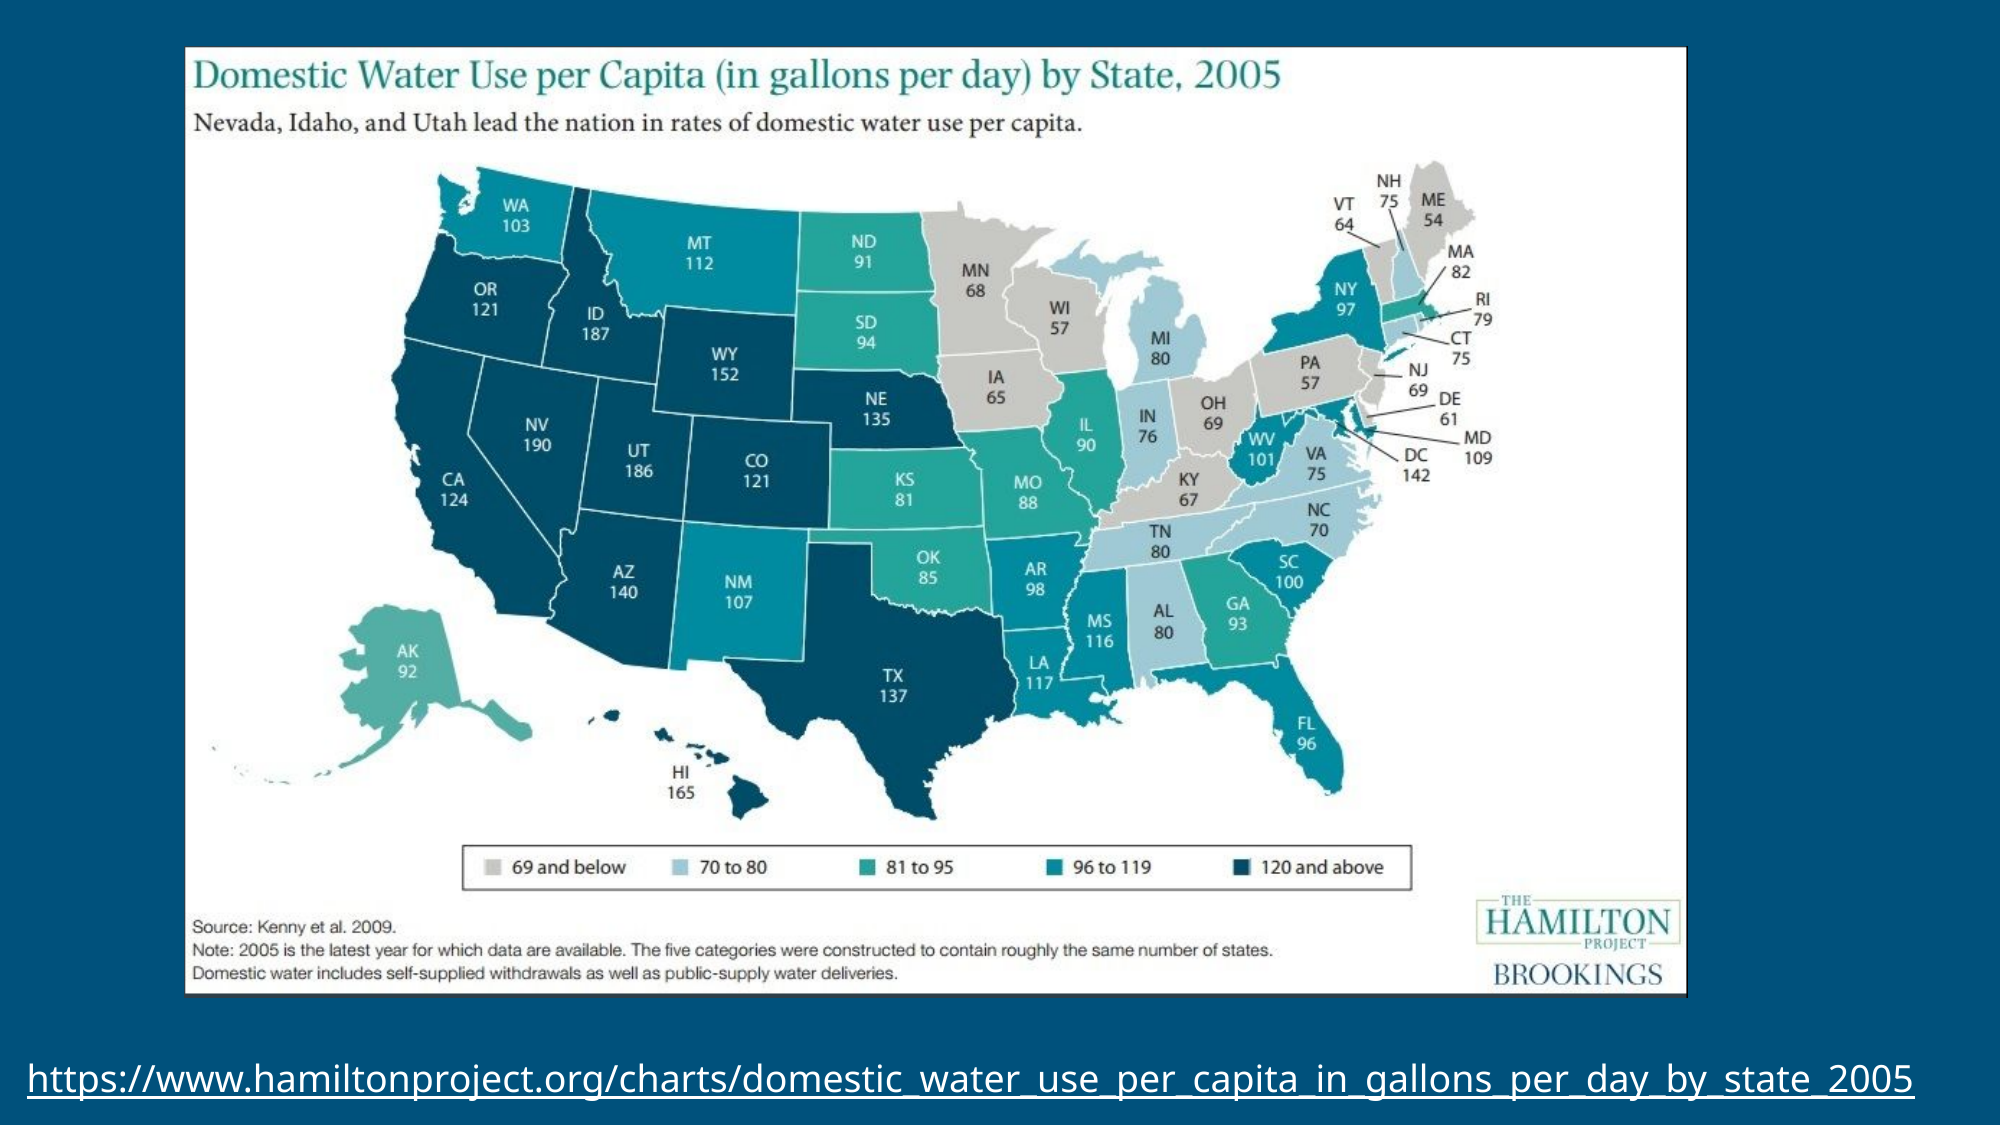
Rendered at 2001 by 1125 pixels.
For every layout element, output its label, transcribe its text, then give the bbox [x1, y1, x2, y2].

picture [185, 47, 1687, 997]
text_box https://www.hamiltonproject.org/charts/domestic_water_use_per_capita_in_gallons_per_day_by_state_2005 [11, 1047, 1989, 1114]
